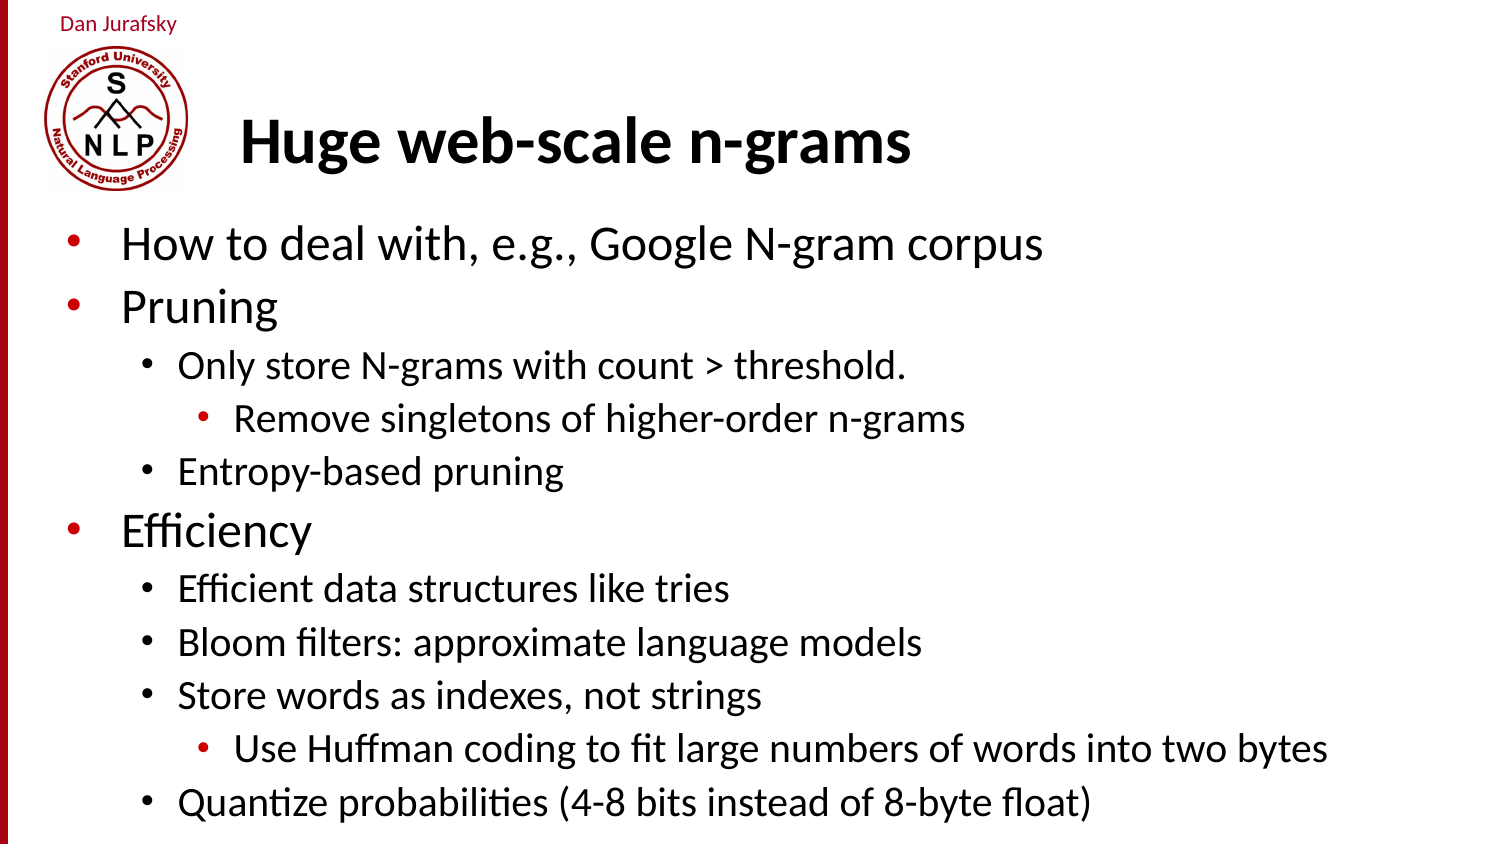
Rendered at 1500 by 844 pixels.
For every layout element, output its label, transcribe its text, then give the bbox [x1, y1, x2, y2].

list How to deal with, e.g., Google N-gram corpus Pruning Only store N-grams with count > threshold. Remove singletons of higher-order n-grams Entropy-based pruning Efficiency Efficient data structures like tries Bloom filters: approximate language models Store words as indexes, not strings Use Huffman coding to fit large numbers of words into two bytes Quantize probabilities (4-8 bits instead of 8-byte float) [50, 209, 1450, 757]
picture [44, 46, 188, 191]
title Huge web-scale n-grams [225, 62, 1450, 185]
